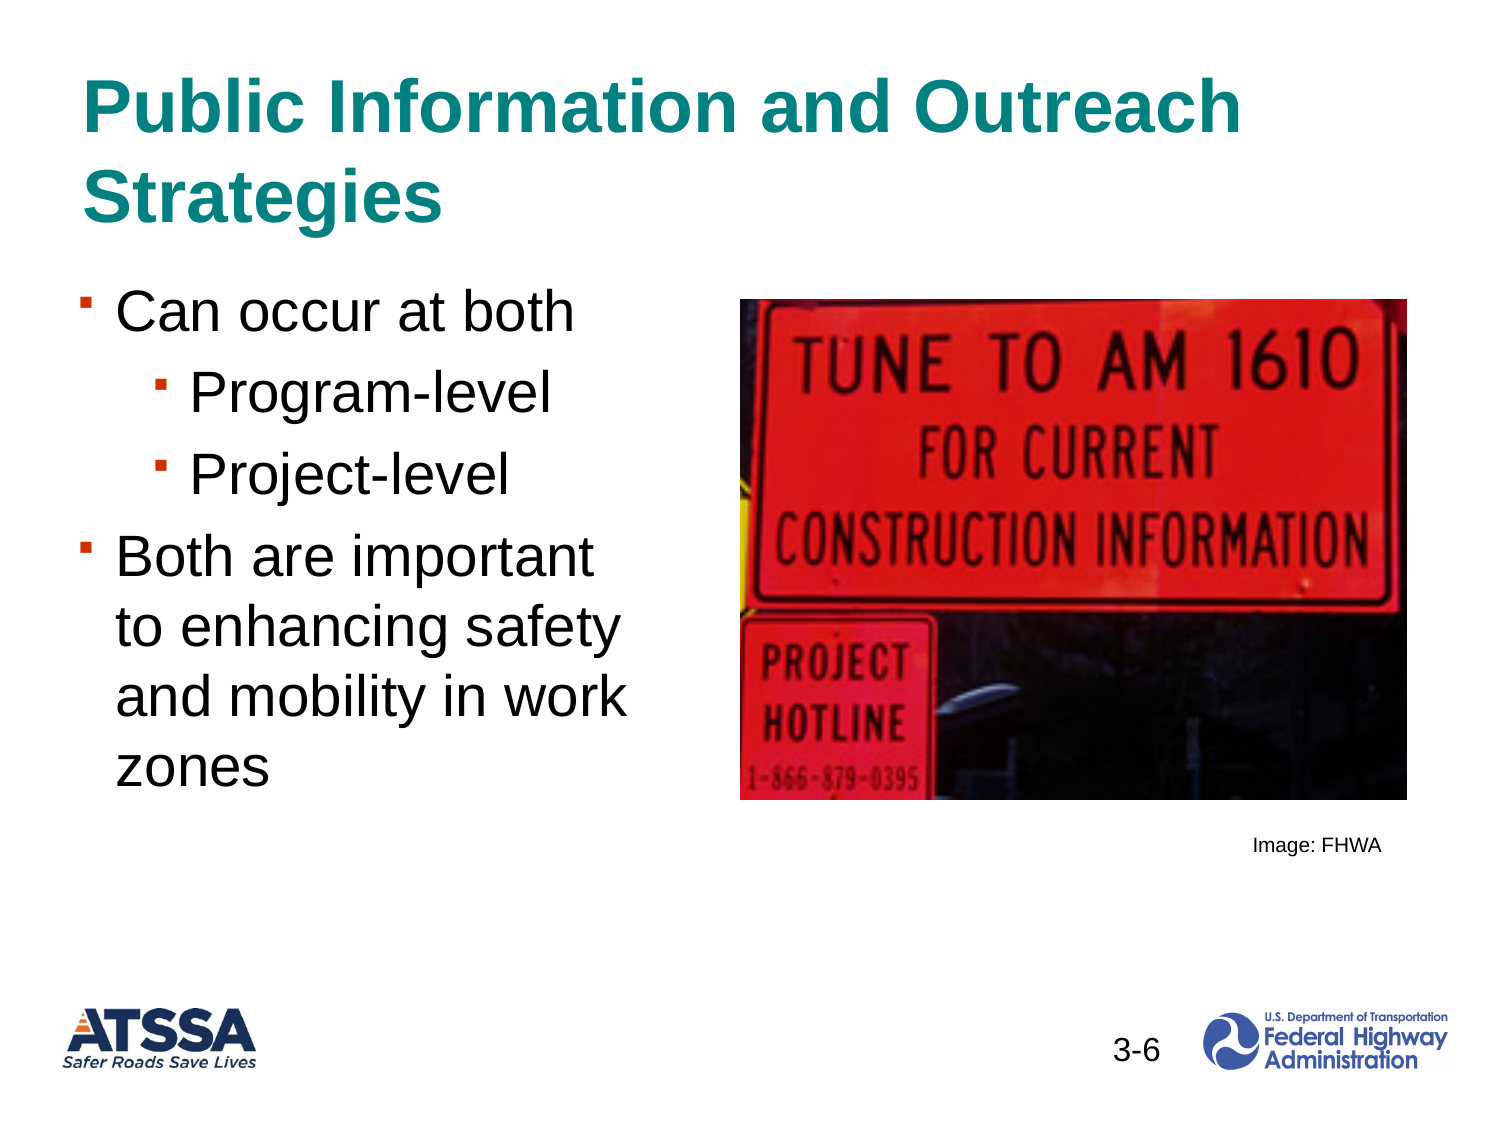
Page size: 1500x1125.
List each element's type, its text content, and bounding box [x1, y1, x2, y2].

picture [1200, 1008, 1450, 1072]
text_box Image: FHWA [1237, 823, 1438, 864]
picture [62, 1008, 256, 1068]
title Public Information and Outreach Strategies [67, 38, 1480, 257]
picture [740, 299, 1407, 801]
list Can occur at both Program-level Project-level Both are important to enhancing safety and mobility in work zones [62, 264, 663, 978]
